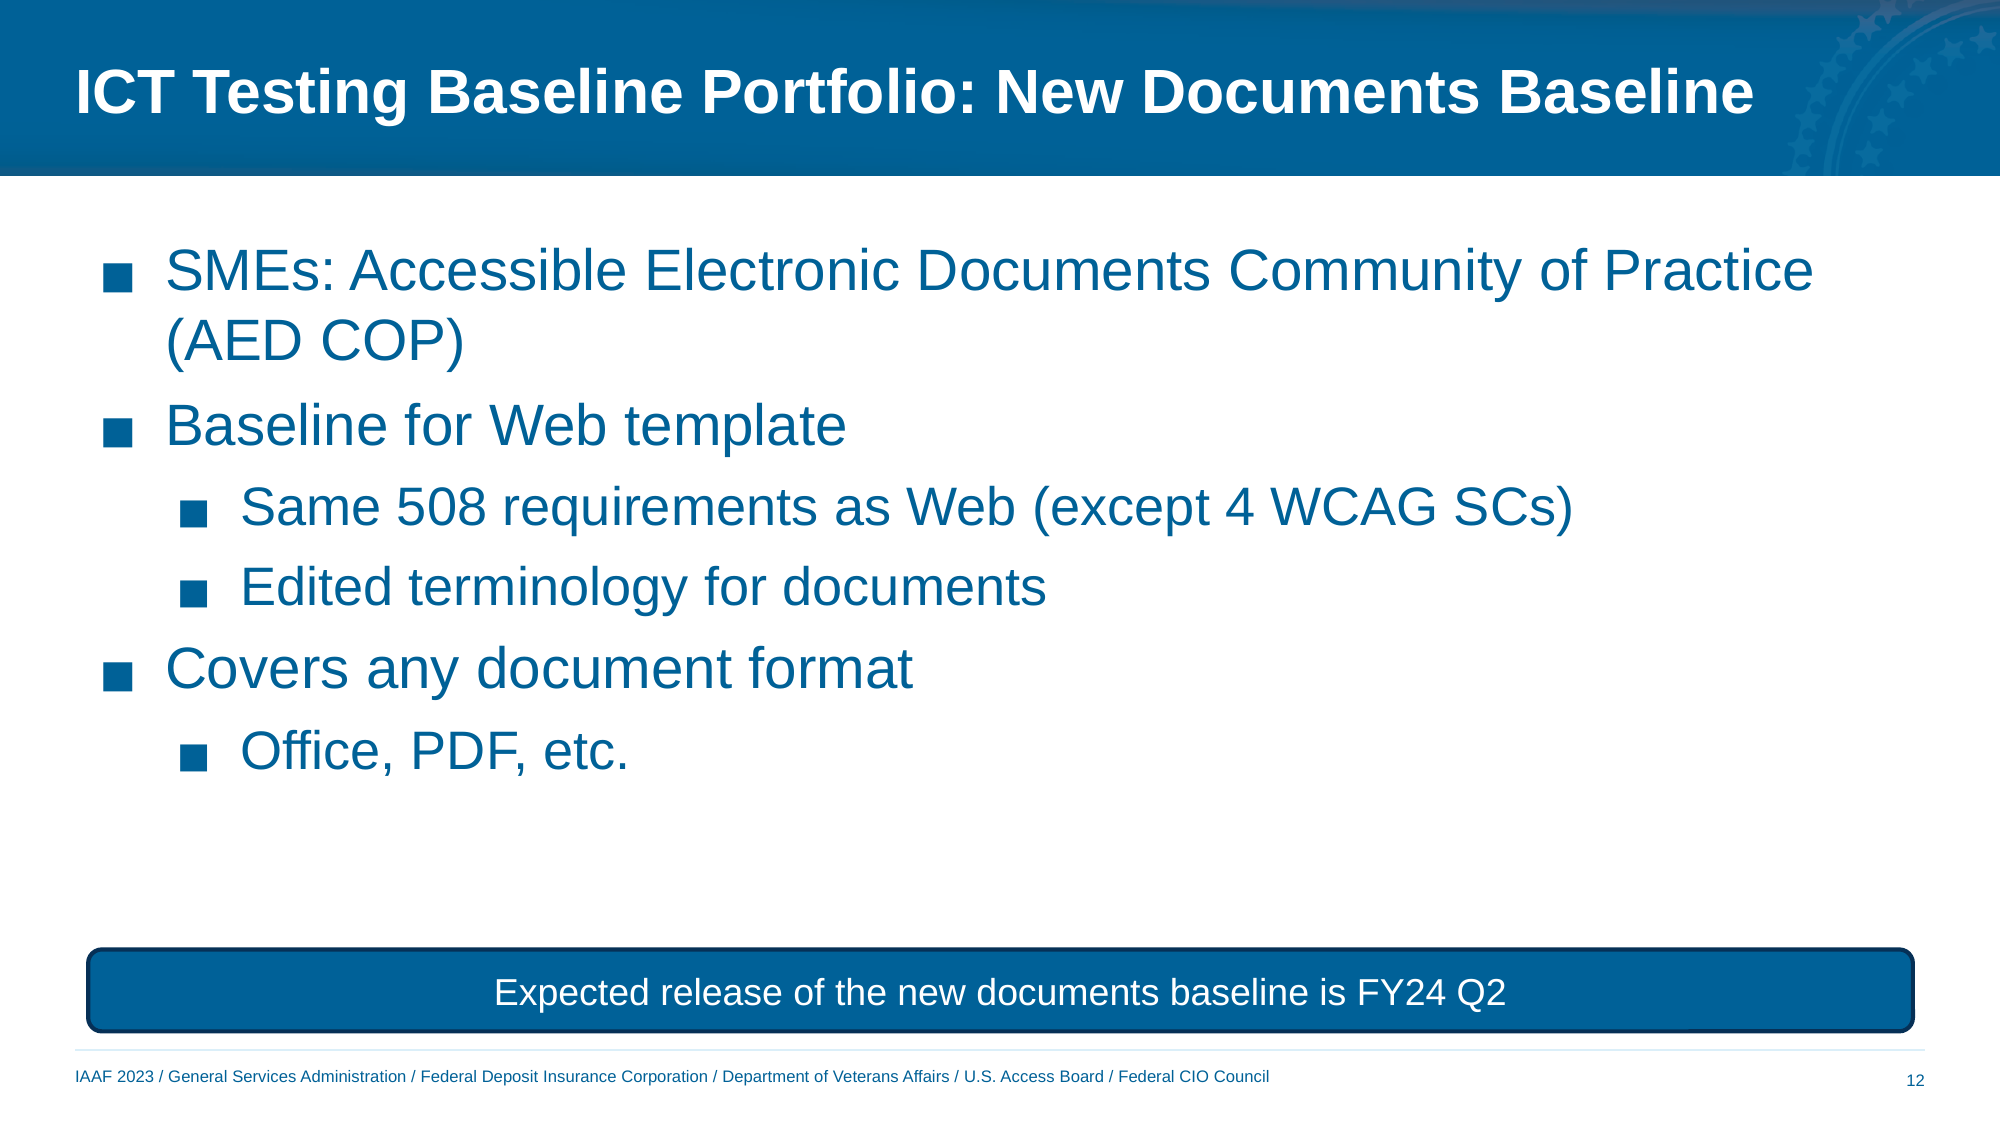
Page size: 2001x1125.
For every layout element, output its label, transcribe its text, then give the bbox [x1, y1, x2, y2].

slide_number 12 [1880, 1065, 1925, 1095]
picture [0, 168, 666, 176]
title ICT Testing Baseline Portfolio: New Documents Baseline [75, 52, 1800, 128]
text_box Expected release of the new documents baseline is FY24 Q2 [86, 947, 1916, 1034]
list SMEs: Accessible Electronic Documents Community of Practice (AED COP) Baseline for Web template Same 508 requirements as Web (except 4 WCAG SCs) Edited terminology for documents Covers any document format Office, PDF, etc. [75, 224, 1925, 822]
picture [0, 0, 2000, 176]
